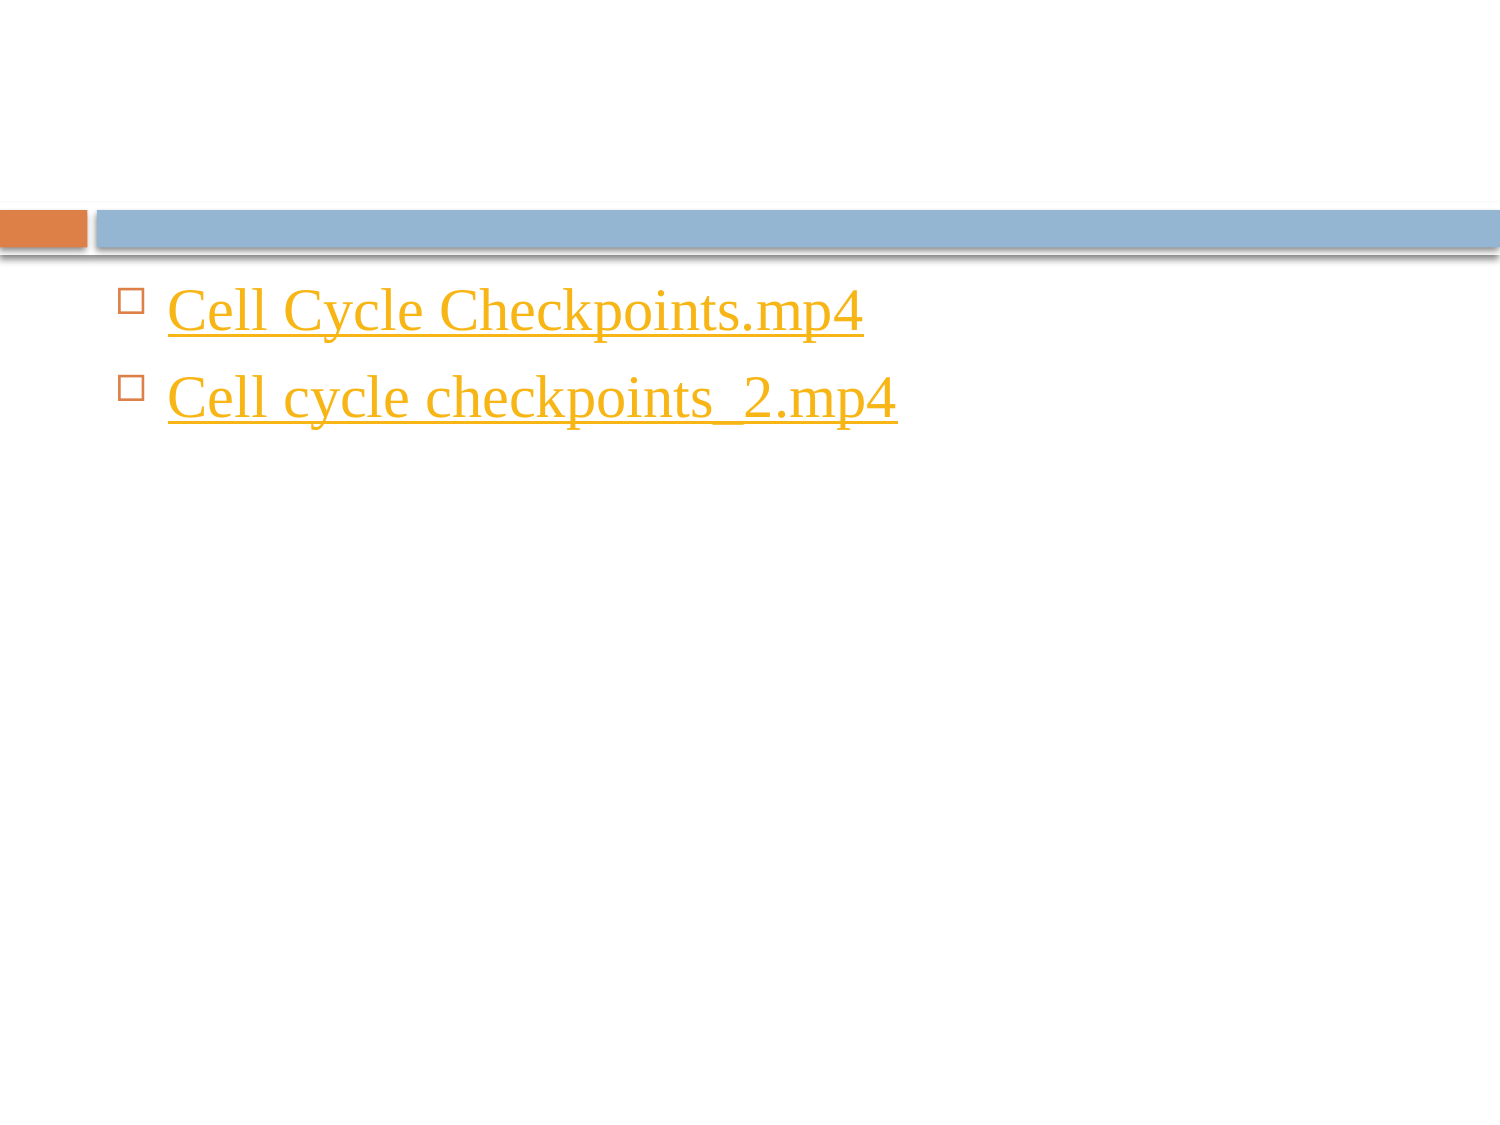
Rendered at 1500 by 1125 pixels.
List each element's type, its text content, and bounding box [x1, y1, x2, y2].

list Cell Cycle Checkpoints.mp4 Cell cycle checkpoints_2.mp4 [100, 262, 1438, 1000]
